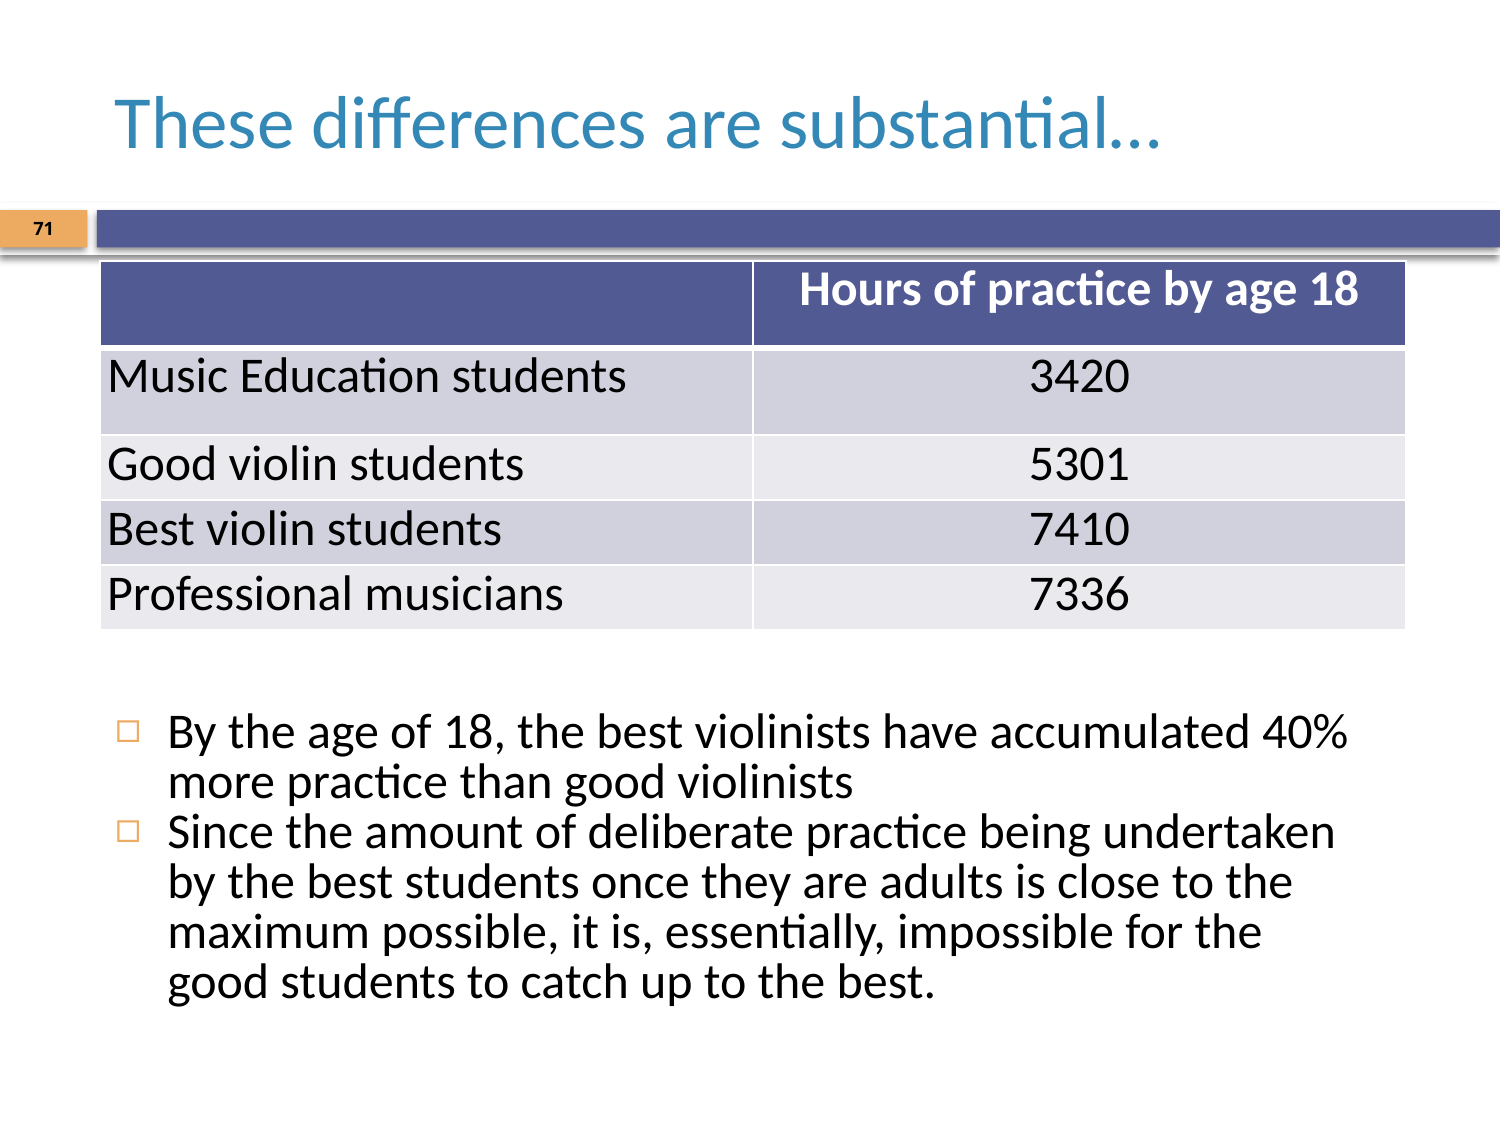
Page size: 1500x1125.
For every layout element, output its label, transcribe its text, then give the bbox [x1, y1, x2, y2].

table_cell 3420 [754, 351, 1405, 434]
table_cell 7336 [754, 566, 1405, 629]
list By the age of 18, the best violinists have accumulated 40% more practice than good violinists Since the amount of deliberate practice being undertaken by the best students once they are adults is close to the maximum possible, it is, essentially, impossible for the good students to catch up to the best. [99, 703, 1389, 1125]
table_header Hours of practice by age 18 [754, 262, 1405, 345]
table_cell 7410 [754, 501, 1405, 564]
table_cell Professional musicians [101, 566, 752, 629]
slide_number 71 [0, 208, 88, 249]
table_cell 5301 [754, 436, 1405, 499]
table_header [101, 262, 752, 345]
table_cell Best violin students [101, 501, 752, 564]
title These differences are substantial… [99, 37, 1438, 200]
table_cell Music Education students [101, 351, 752, 434]
table_cell Good violin students [101, 436, 752, 499]
